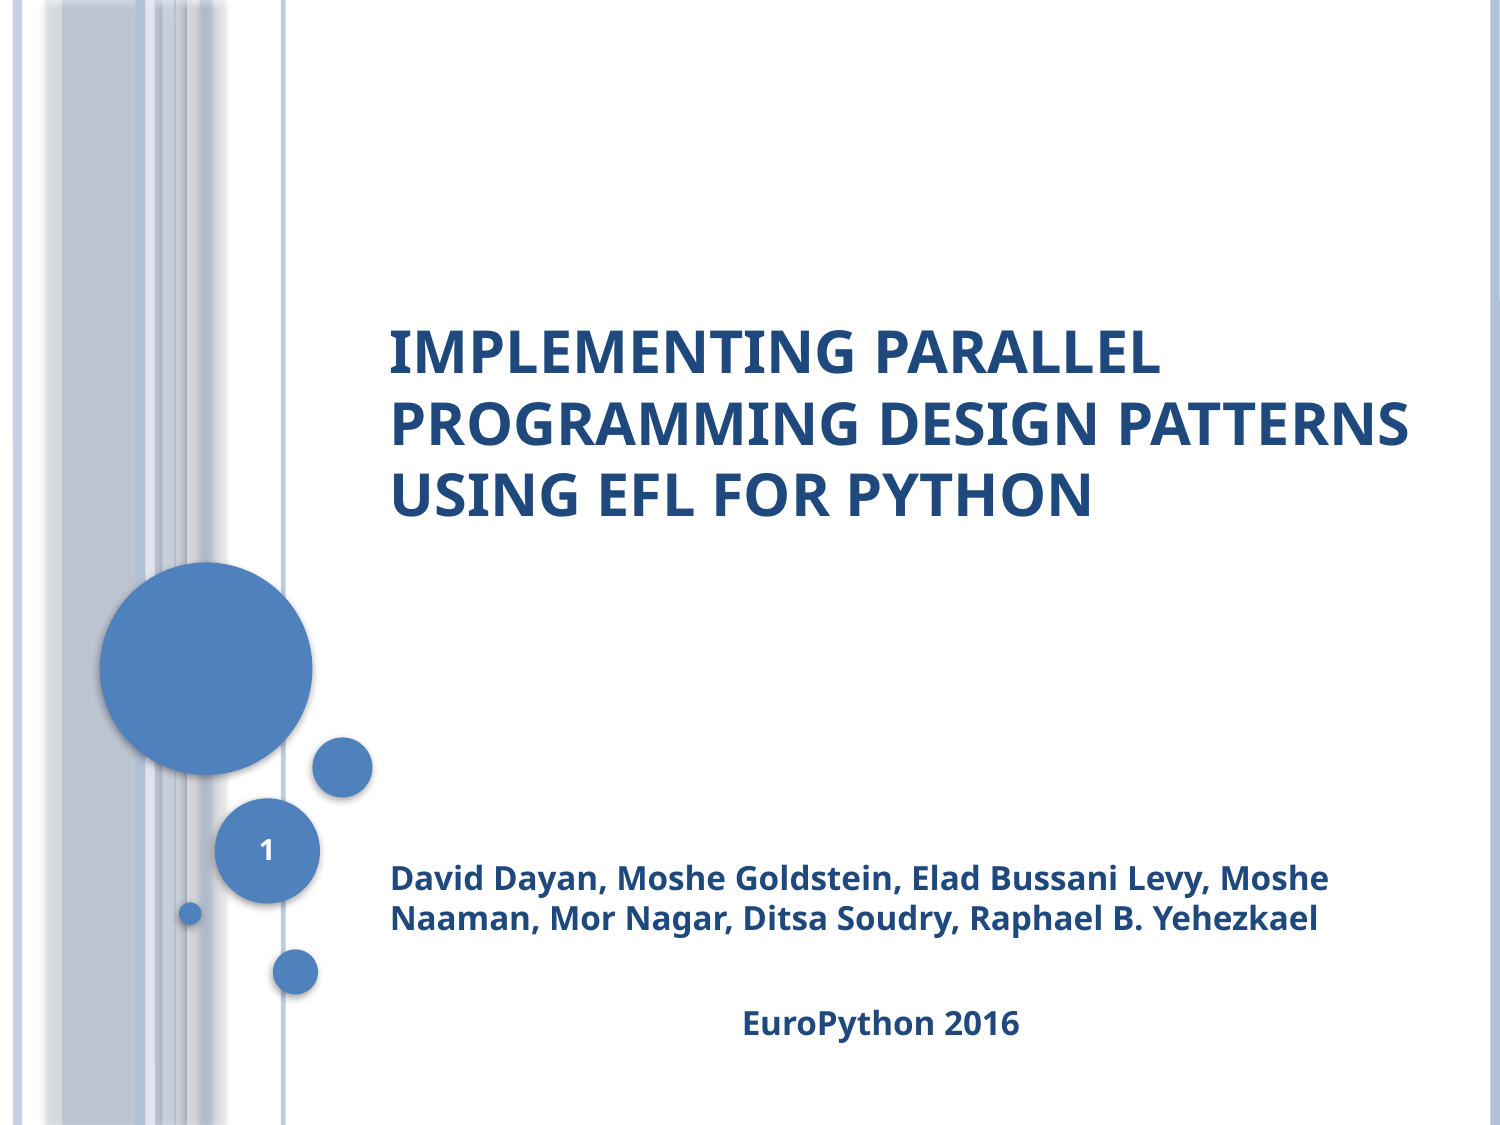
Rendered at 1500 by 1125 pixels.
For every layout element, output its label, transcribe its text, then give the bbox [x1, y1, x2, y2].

subtitle David Dayan, Moshe Goldstein, Elad Bussani Levy, Moshe Naaman, Mor Nagar, Ditsa Soudry, Raphael B. Yehezkael EuroPython 2016 [375, 849, 1388, 1075]
slide_number 1 [217, 808, 318, 894]
title Implementing Parallel Programming Design Patterns using EFL for Python [375, 287, 1438, 536]
